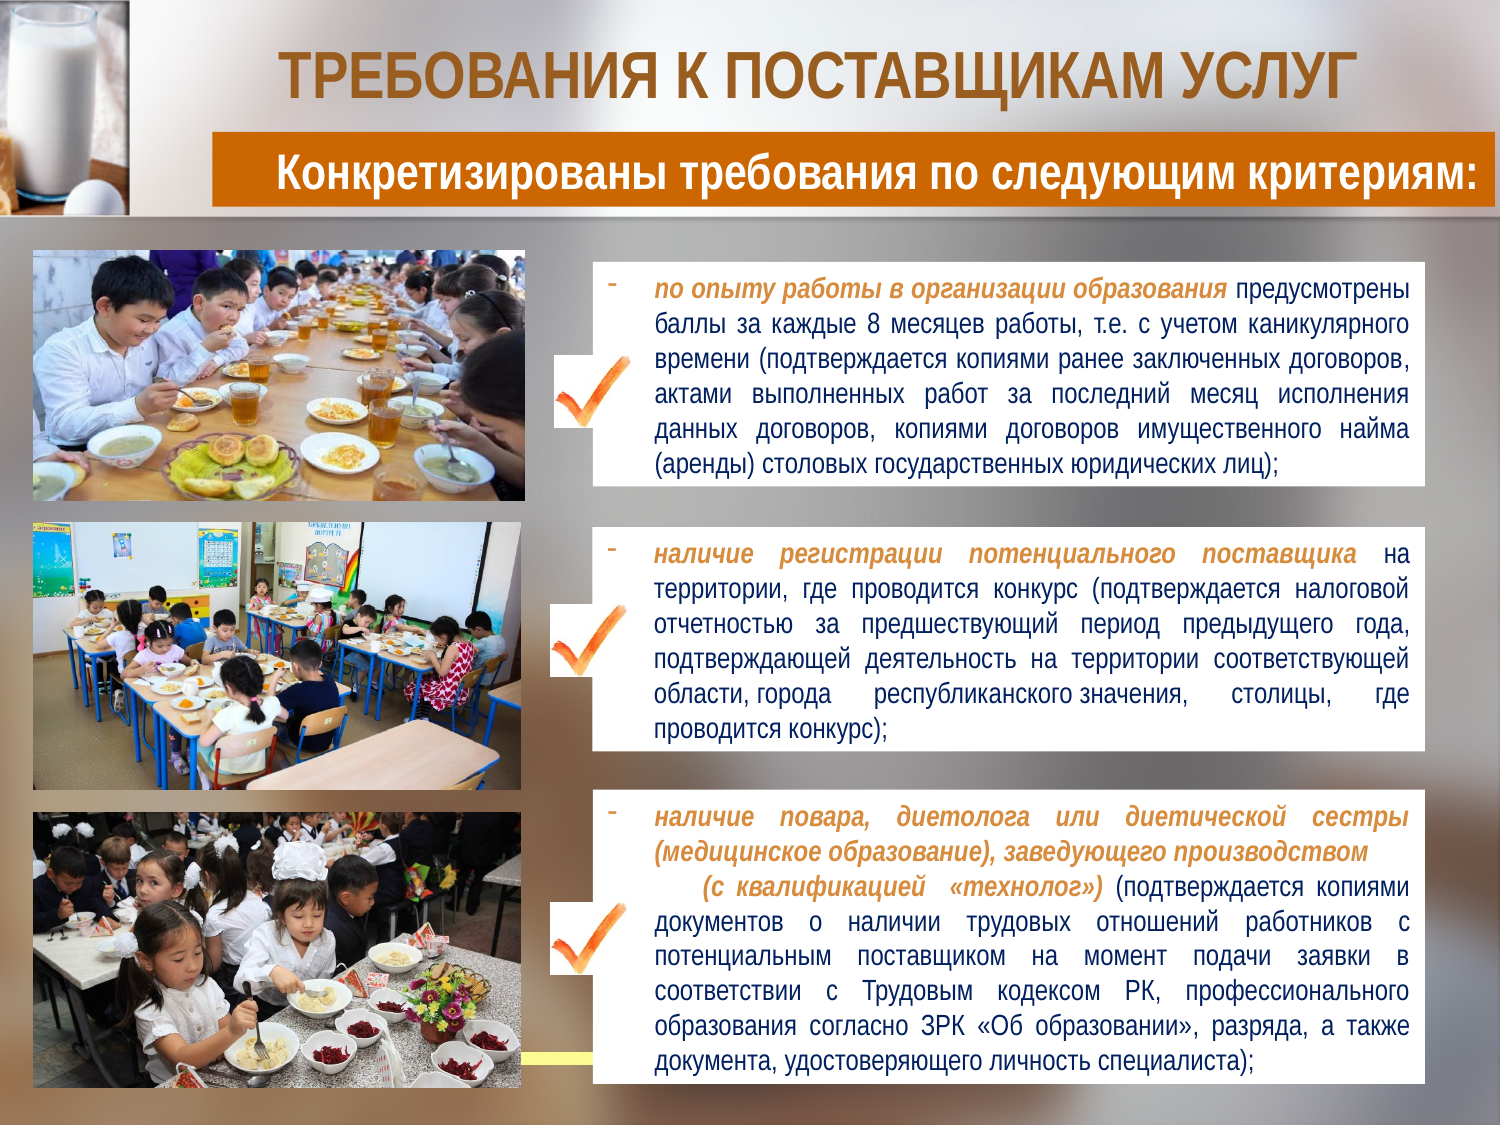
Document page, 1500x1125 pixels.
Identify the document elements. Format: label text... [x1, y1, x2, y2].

text_box ТРЕБОВАНИЯ К ПОСТАВЩИКАМ УСЛУГ [174, 24, 1463, 120]
picture [0, 0, 1500, 1125]
text_box наличие повара, диетолога или диетической сестры (медицинское образование), заведующего производством (с квалификацией «технолог») (подтверждается копиями документов о наличии трудовых отношений работников с потенциальным поставщиком на момент подачи заявки в соответствии с Трудовым кодексом РК, профессионального образования согласно ЗРК «Об образовании», разряда, а также документа, удостоверяющего личность специалиста); [592, 789, 1425, 1084]
text_box наличие регистрации потенциального поставщика на территории, где проводится конкурс (подтверждается налоговой отчетностью за предшествующий период предыдущего года, подтверждающей деятельность на территории соответствующей области, города республиканского значения, столицы, где проводится конкурс); [592, 527, 1425, 752]
text_box по опыту работы в организации образования предусмотрены баллы за каждые 8 месяцев работы, т.е. с учетом каникулярного времени (подтверждается копиями ранее заключенных договоров, актами выполненных работ за последний месяц исполнения данных договоров, копиями договоров имущественного найма (аренды) столовых государственных юридических лиц); [592, 261, 1425, 487]
text_box Конкретизированы требования по следующим критериям: [212, 131, 1495, 207]
